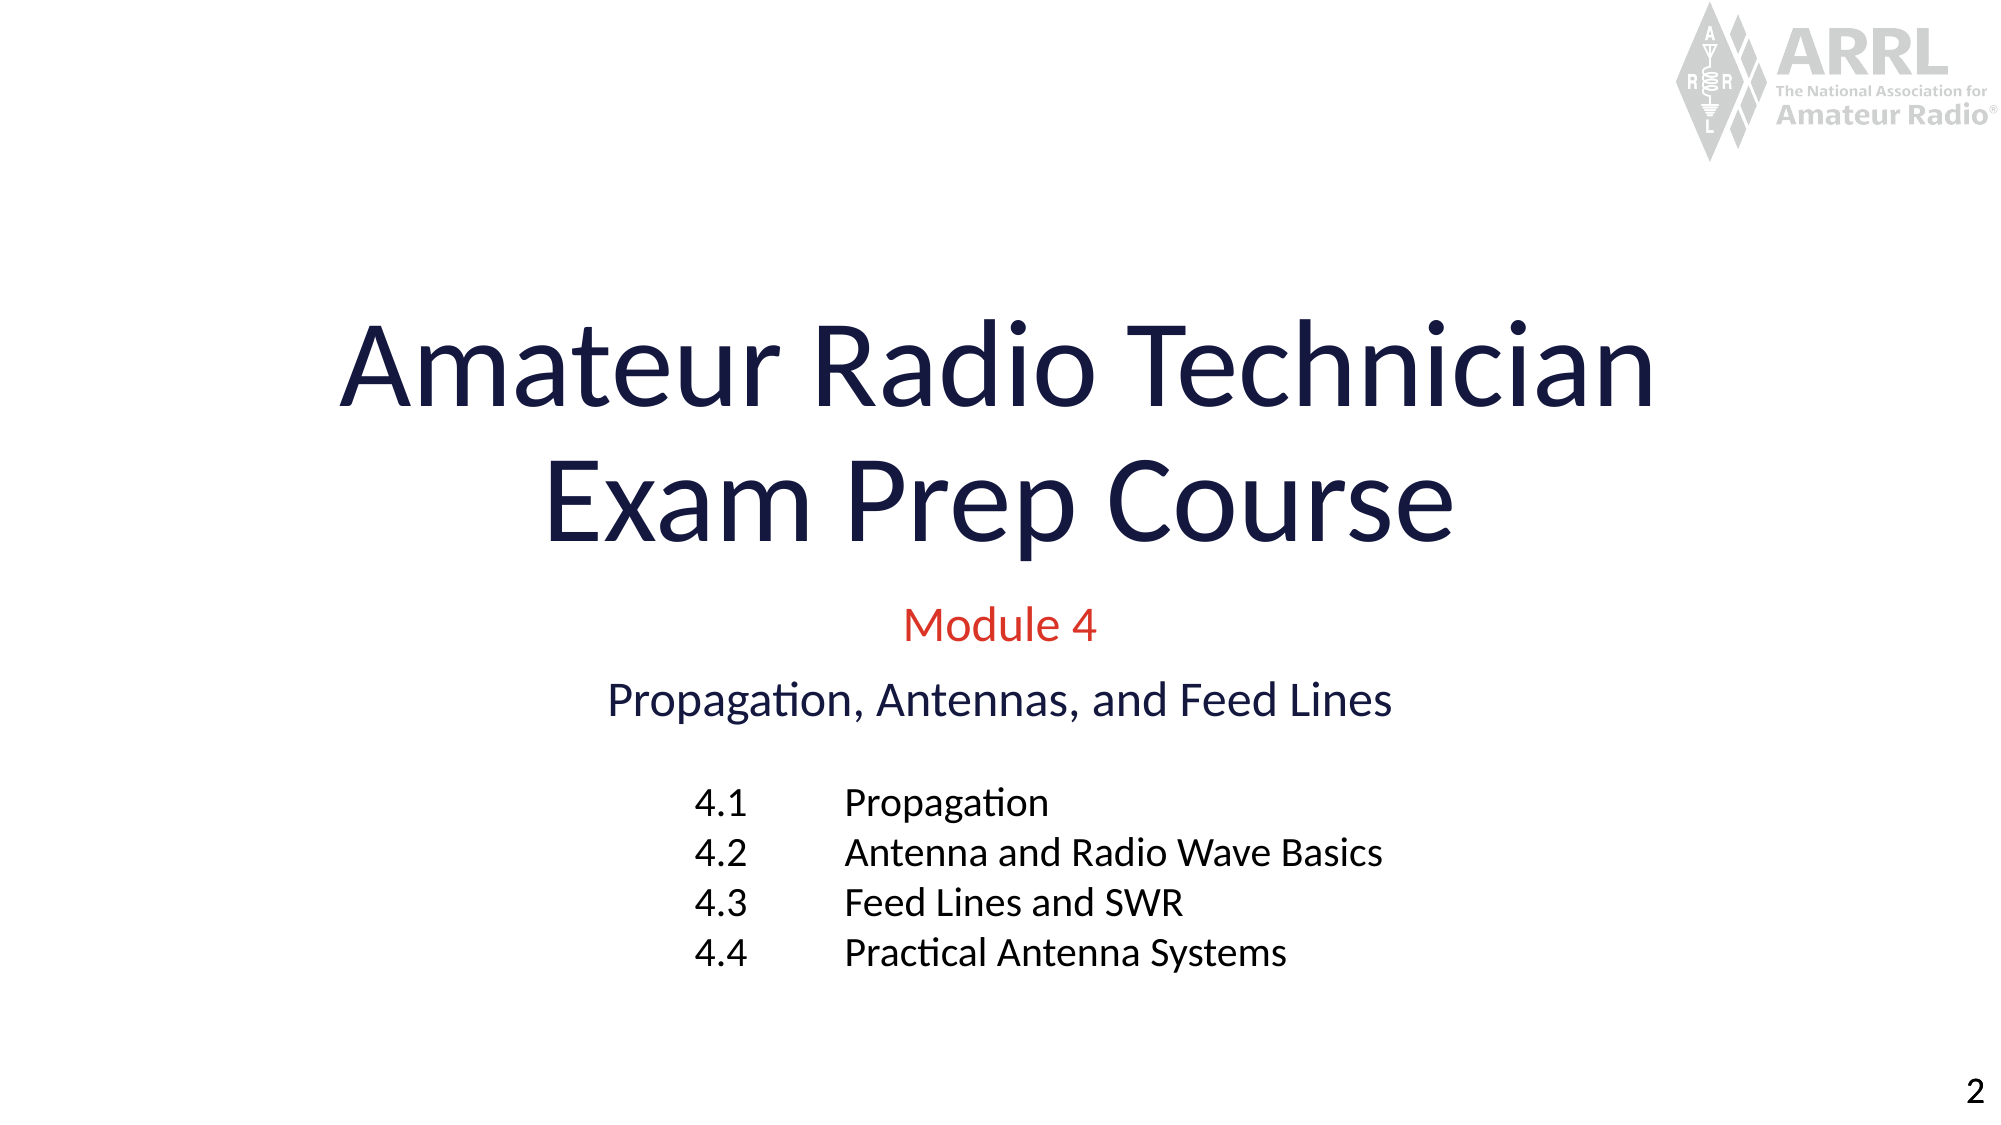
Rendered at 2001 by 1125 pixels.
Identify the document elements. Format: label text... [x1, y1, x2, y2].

picture [1674, 0, 2000, 164]
subtitle Module 4 Propagation, Antennas, and Feed Lines [249, 590, 1750, 753]
text_box 4.1 Propagation 4.2 Antenna and Radio Wave Basics 4.3 Feed Lines and SWR 4.4 Practical Antenna Systems [679, 767, 1710, 983]
title Amateur Radio Technician Exam Prep Course [249, 184, 1750, 576]
